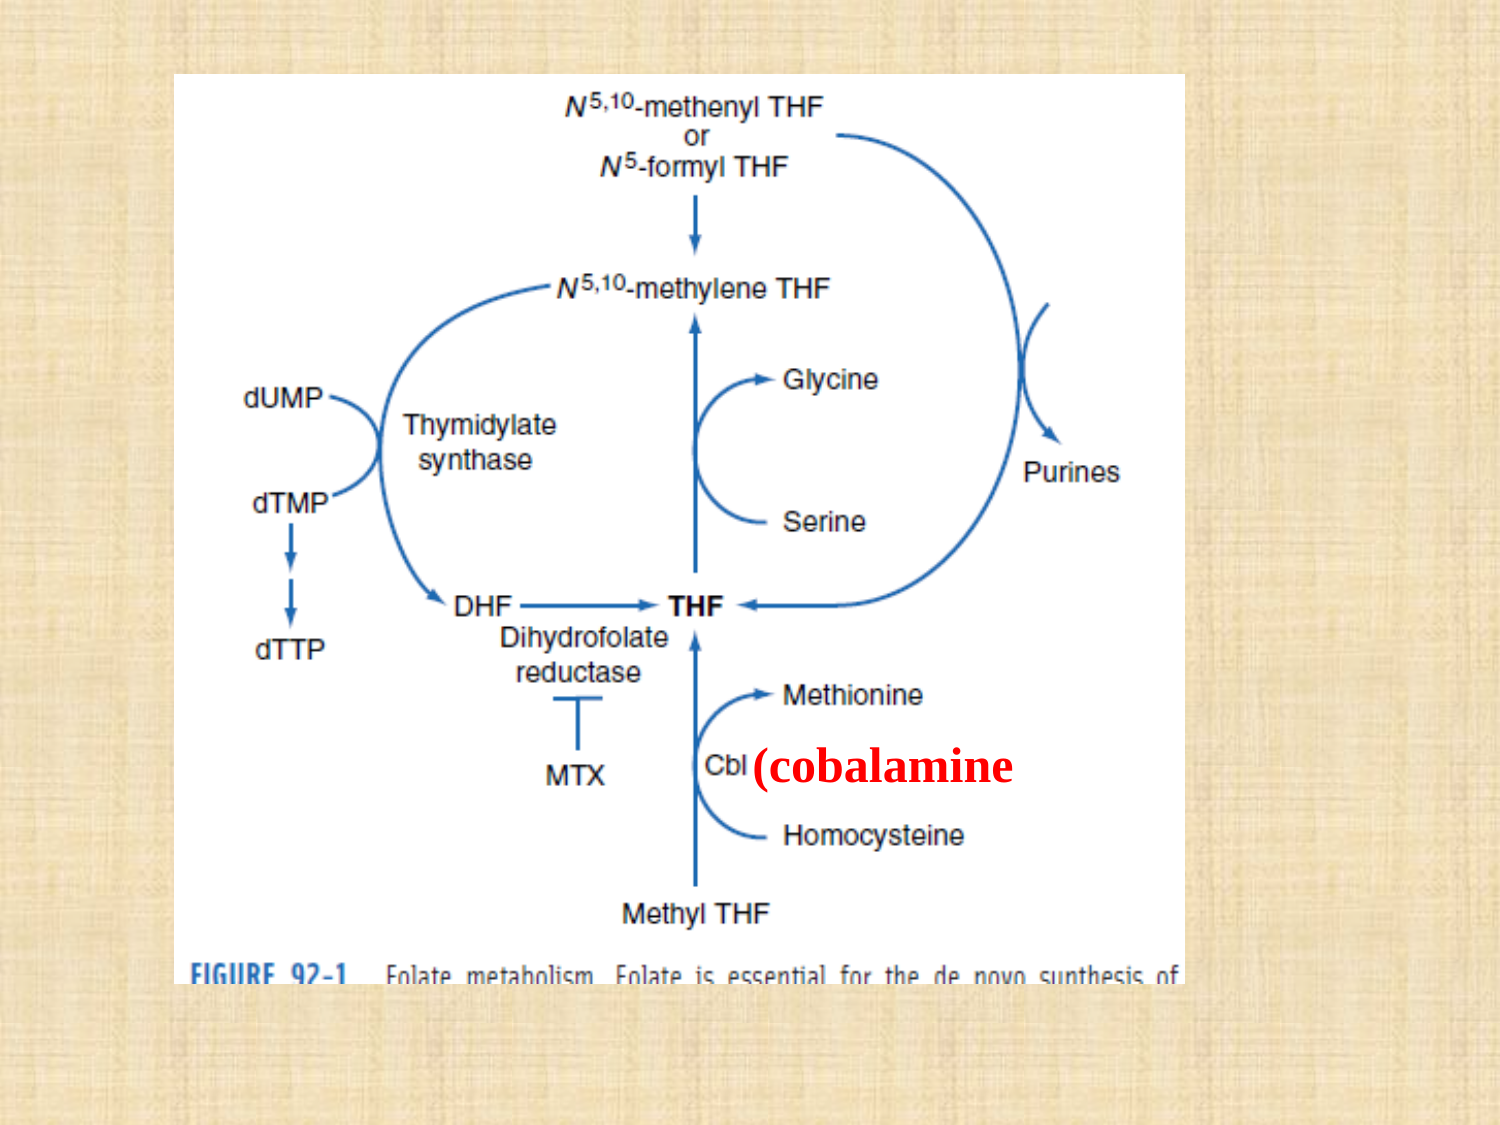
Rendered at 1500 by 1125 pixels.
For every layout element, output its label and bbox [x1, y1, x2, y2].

list [174, 74, 1185, 985]
